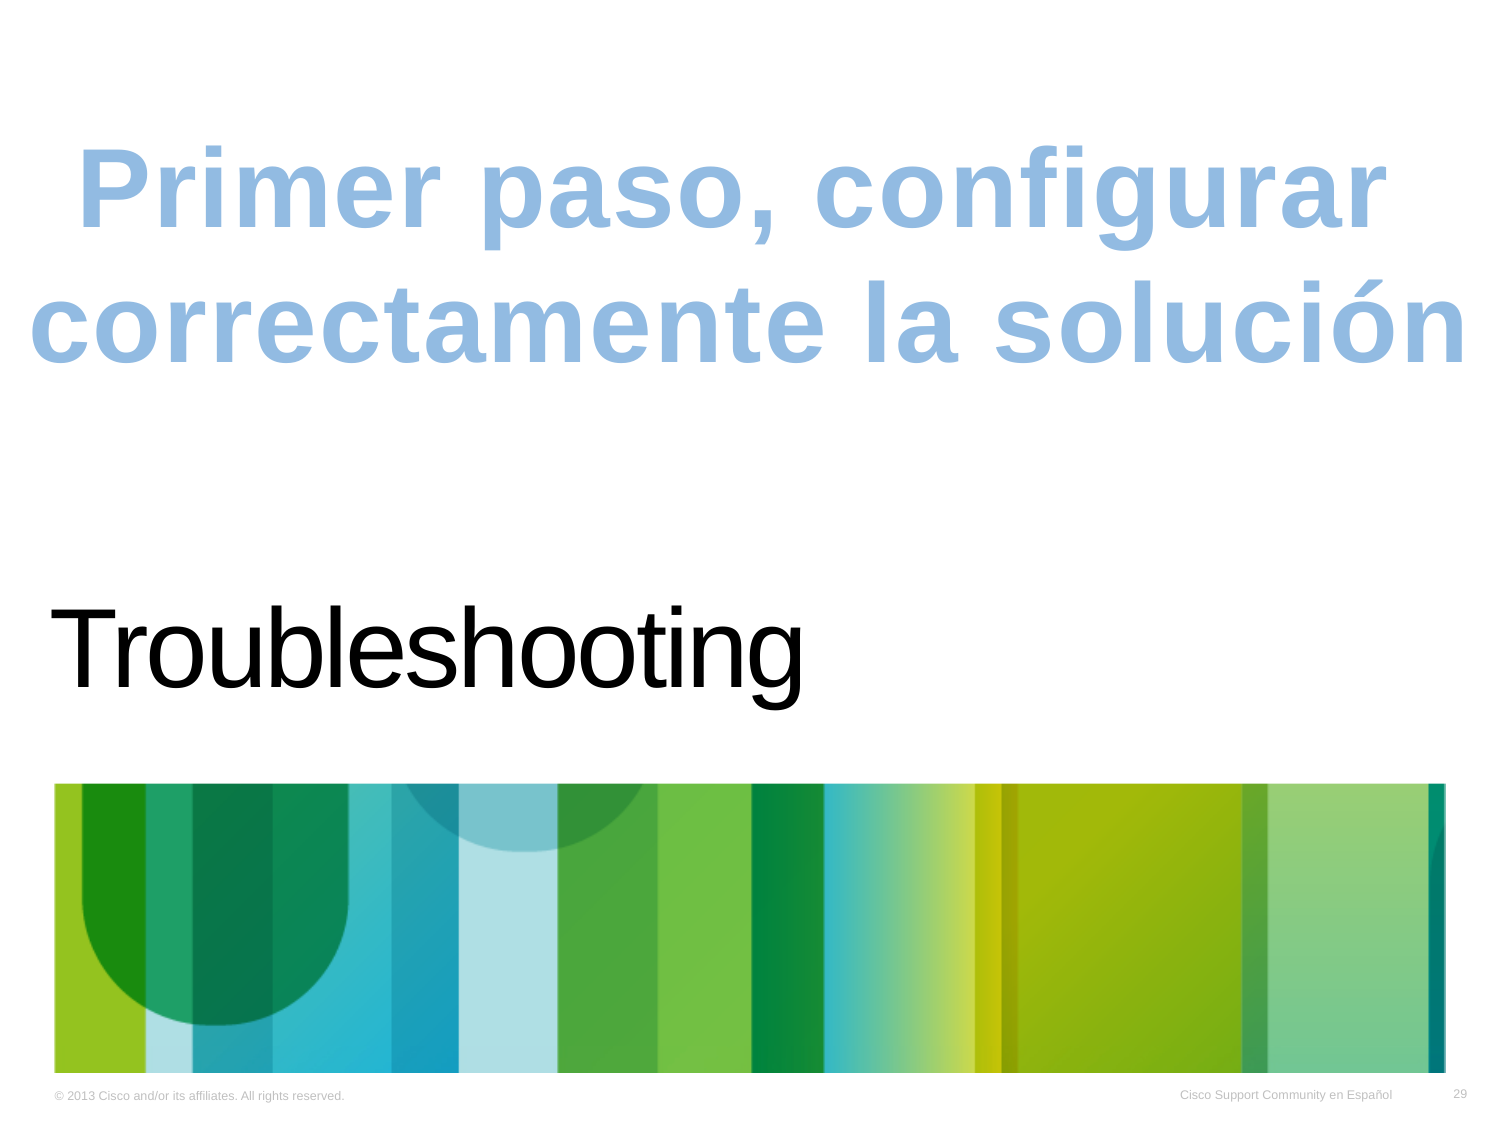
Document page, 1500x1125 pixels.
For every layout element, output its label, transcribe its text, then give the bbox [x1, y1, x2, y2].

title Troubleshooting [36, 393, 1368, 718]
picture [54, 784, 1446, 1073]
text_box Primer paso, configurar correctamente la solución [13, 107, 1487, 393]
